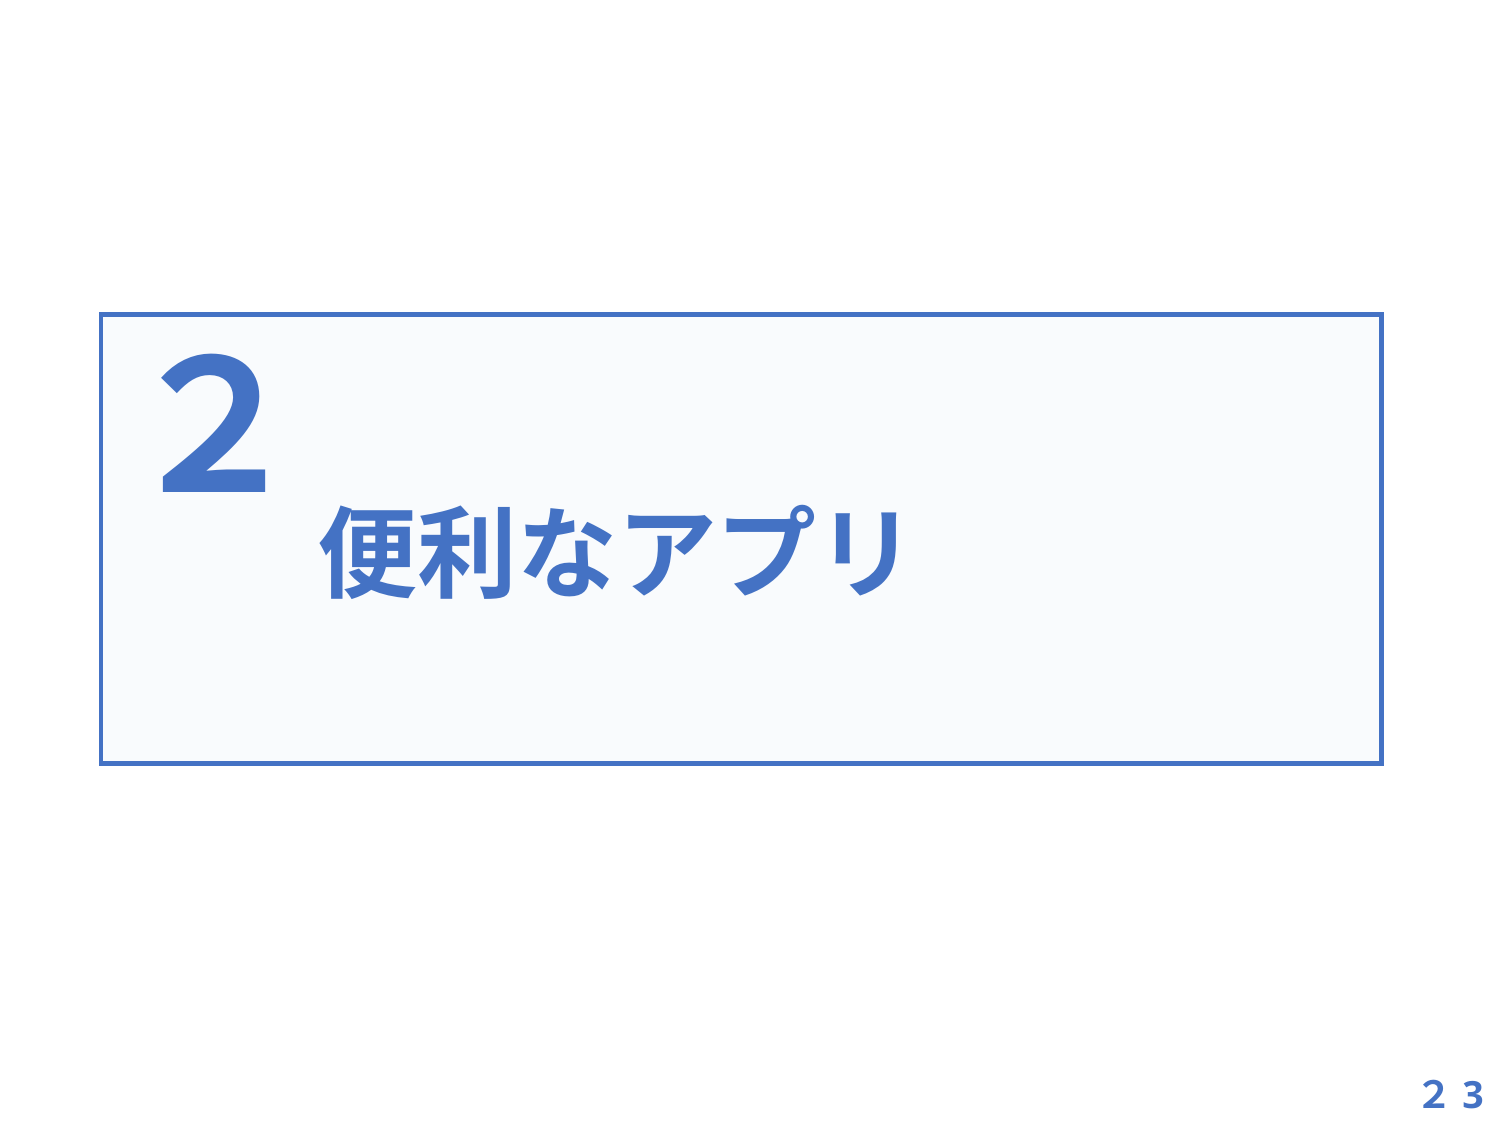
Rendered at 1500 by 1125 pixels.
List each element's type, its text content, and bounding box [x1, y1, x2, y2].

text_box ２ [86, 301, 342, 537]
text_box 便利なアプリ [302, 379, 1375, 699]
text_box ２3 [1399, 1063, 1500, 1123]
